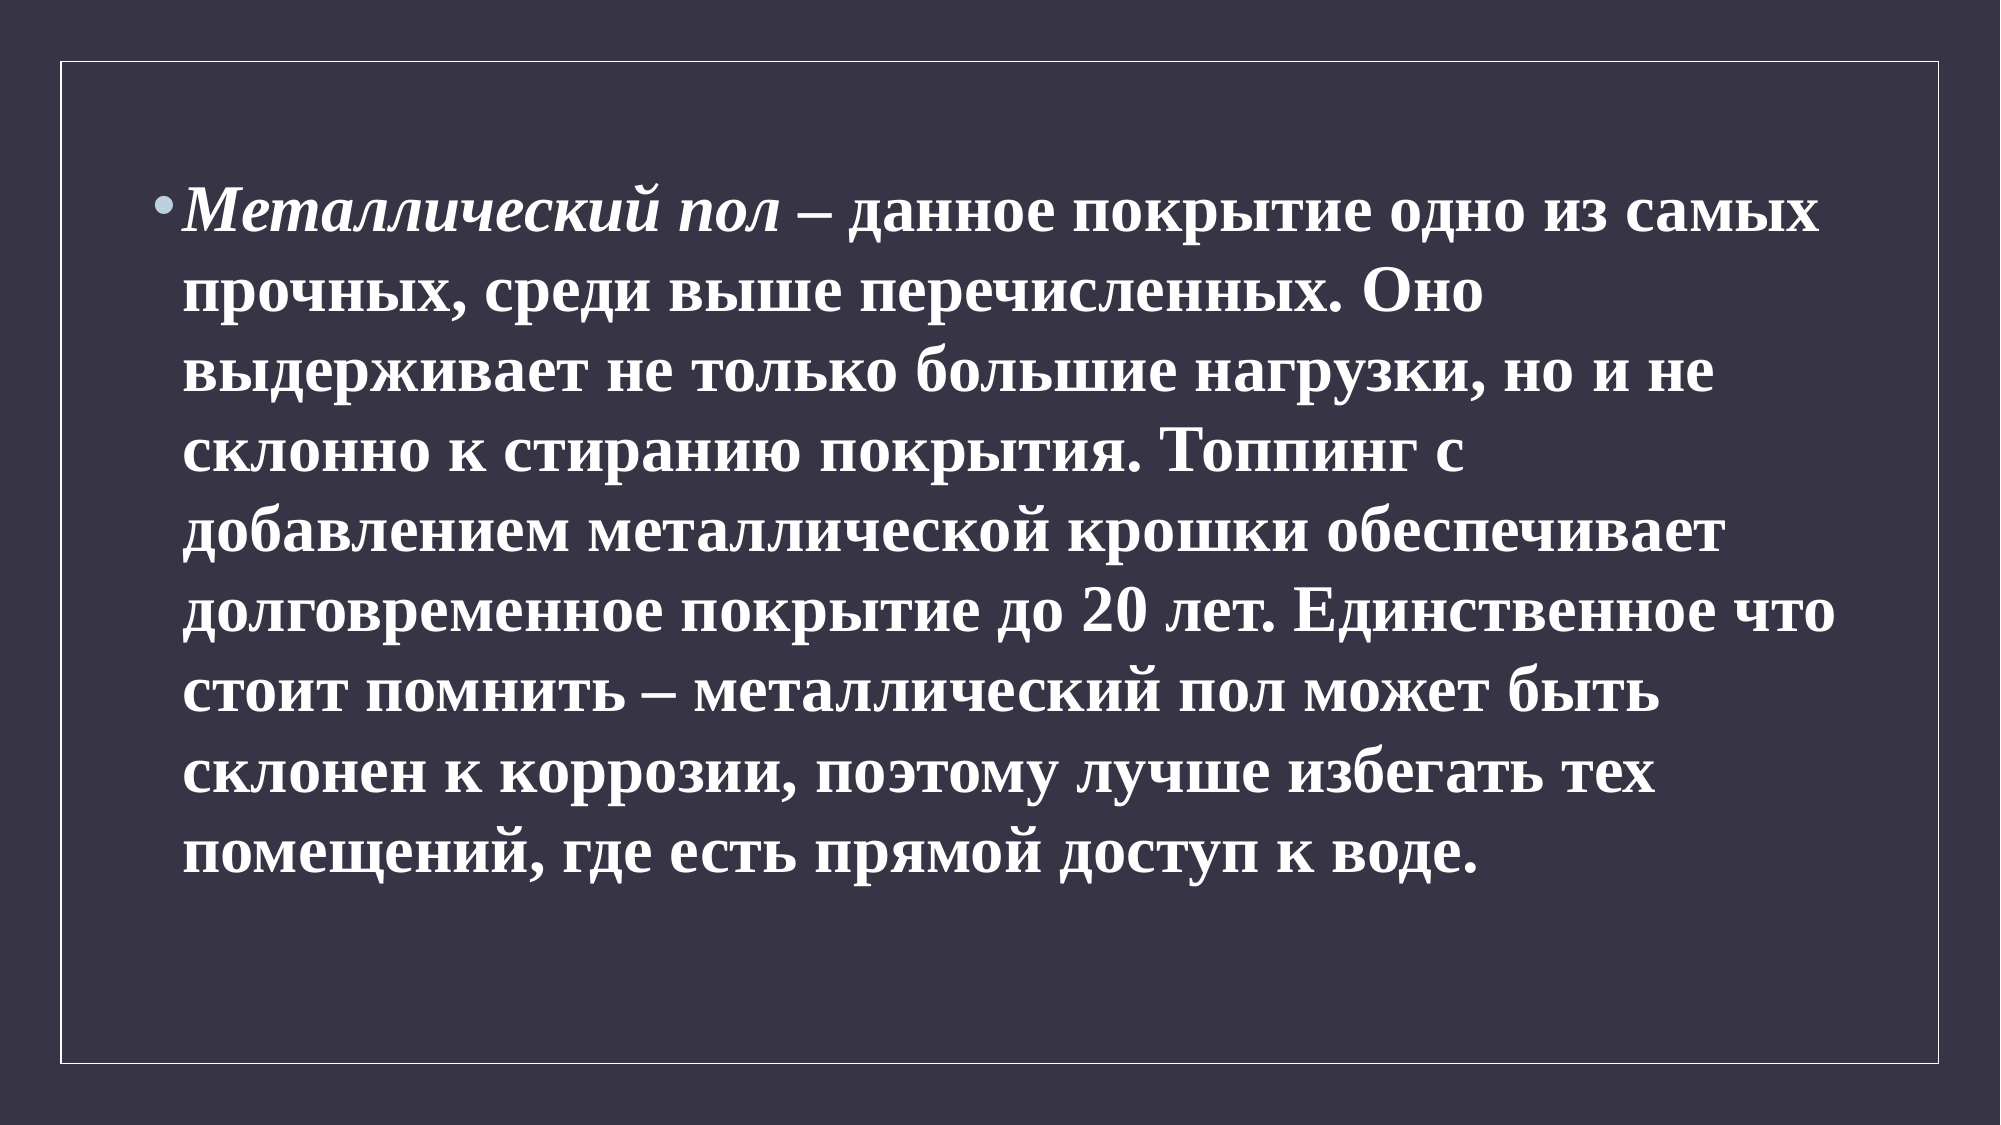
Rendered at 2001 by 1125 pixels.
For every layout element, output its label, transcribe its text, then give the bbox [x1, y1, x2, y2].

list Металлический пол – данное покрытие одно из самых прочных, среди выше перечисленных. Оно выдерживает не только большие нагрузки, но и не склонно к стиранию покрытия. Топпинг с добавлением металлической крошки обеспечивает долговременное покрытие до 20 лет. Единственное что стоит помнить – металлический пол может быть склонен к коррозии, поэтому лучше избегать тех помещений, где есть прямой доступ к воде. [137, 157, 1863, 1014]
